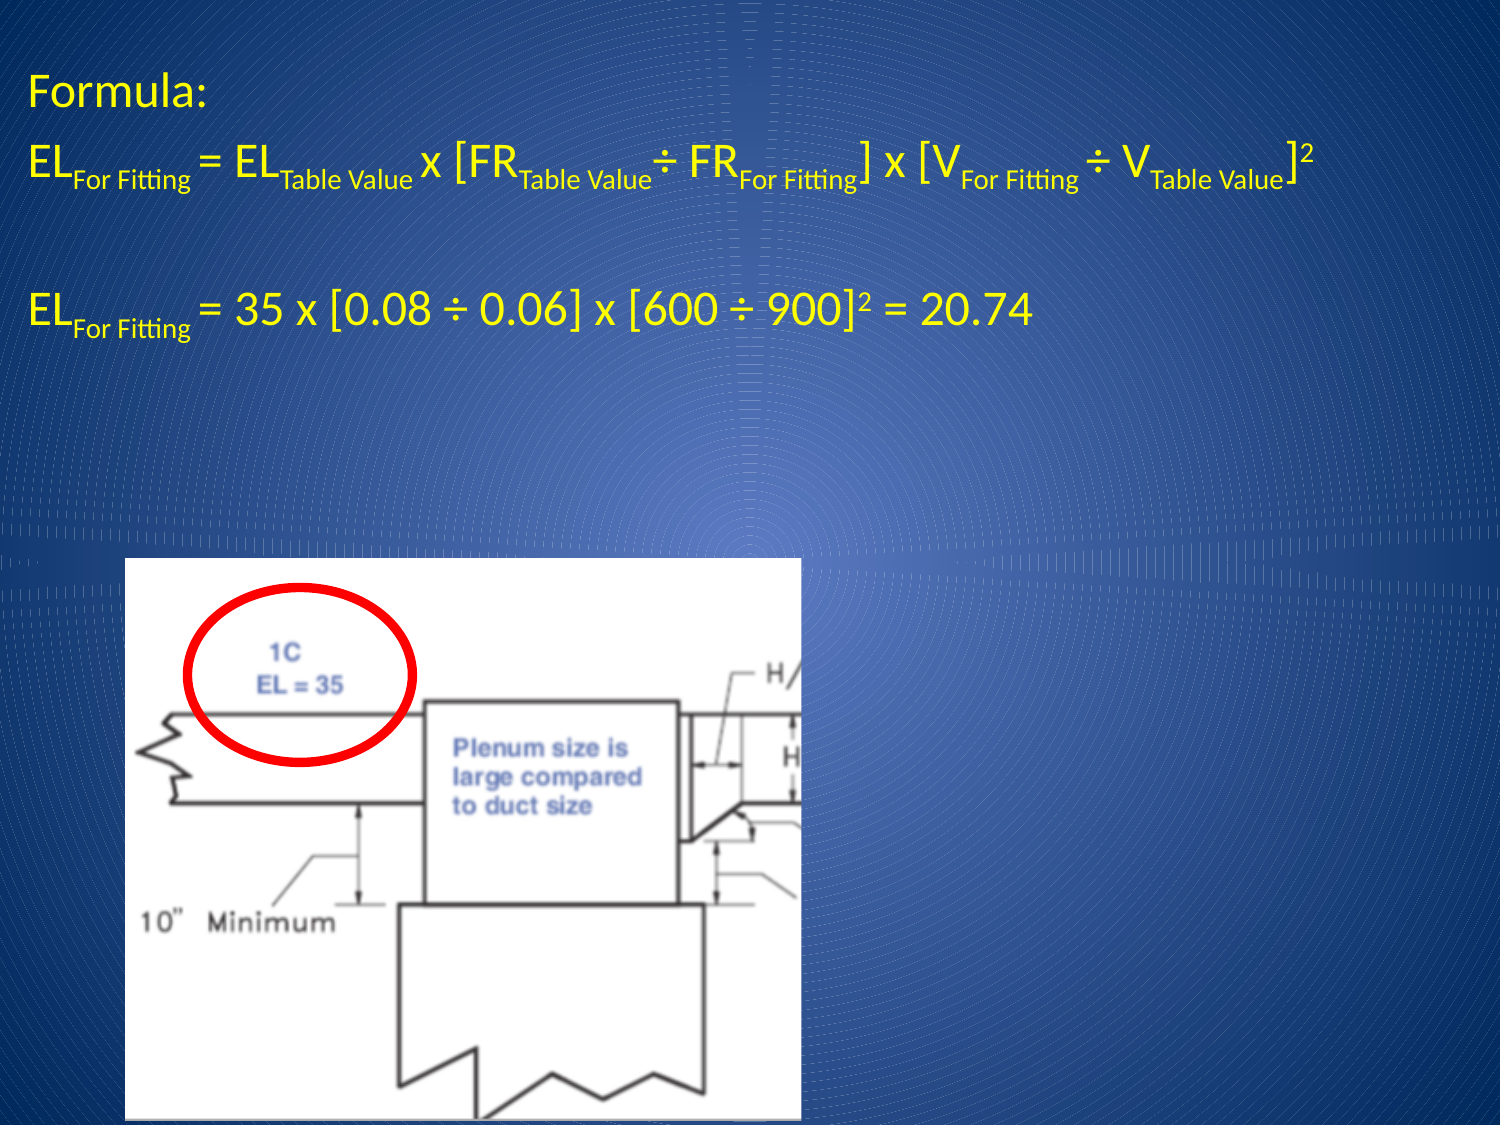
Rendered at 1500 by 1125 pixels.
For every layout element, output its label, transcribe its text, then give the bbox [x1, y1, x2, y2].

picture [124, 558, 802, 1125]
list Formula: ELFor Fitting = ELTable Value x [FRTable Value÷ FRFor Fitting] x [VFor Fitting ÷ VTable Value]2 ELFor Fitting = 35 x [0.08 ÷ 0.06] x [600 ÷ 900]2 = 20.74 [12, 50, 1500, 588]
